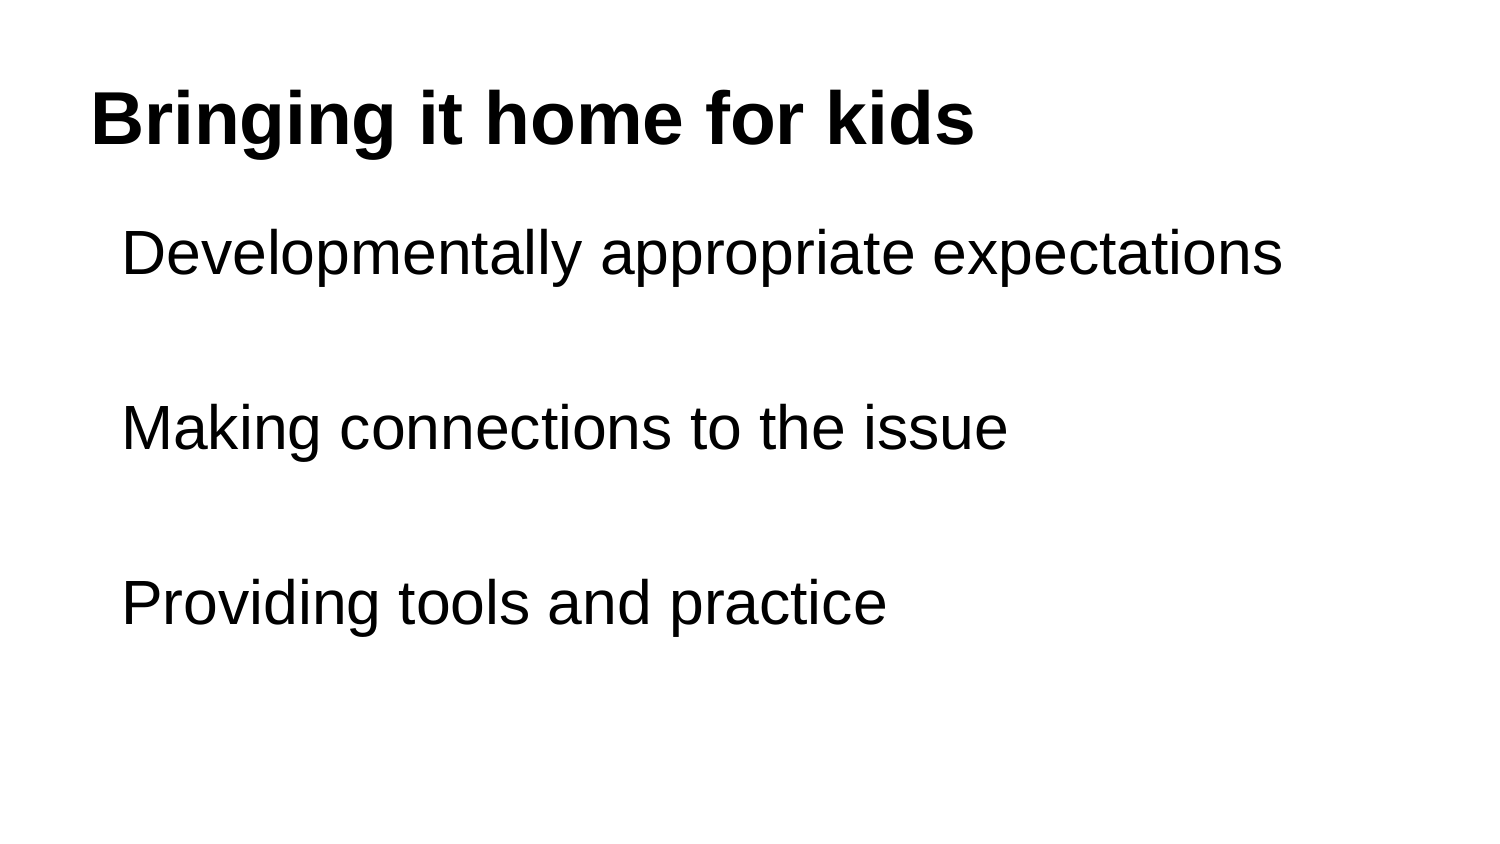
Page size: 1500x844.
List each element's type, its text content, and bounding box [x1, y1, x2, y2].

title Bringing it home for kids [75, 33, 1425, 175]
list Developmentally appropriate expectations Making connections to the issue Providing tools and practice [75, 196, 1425, 808]
